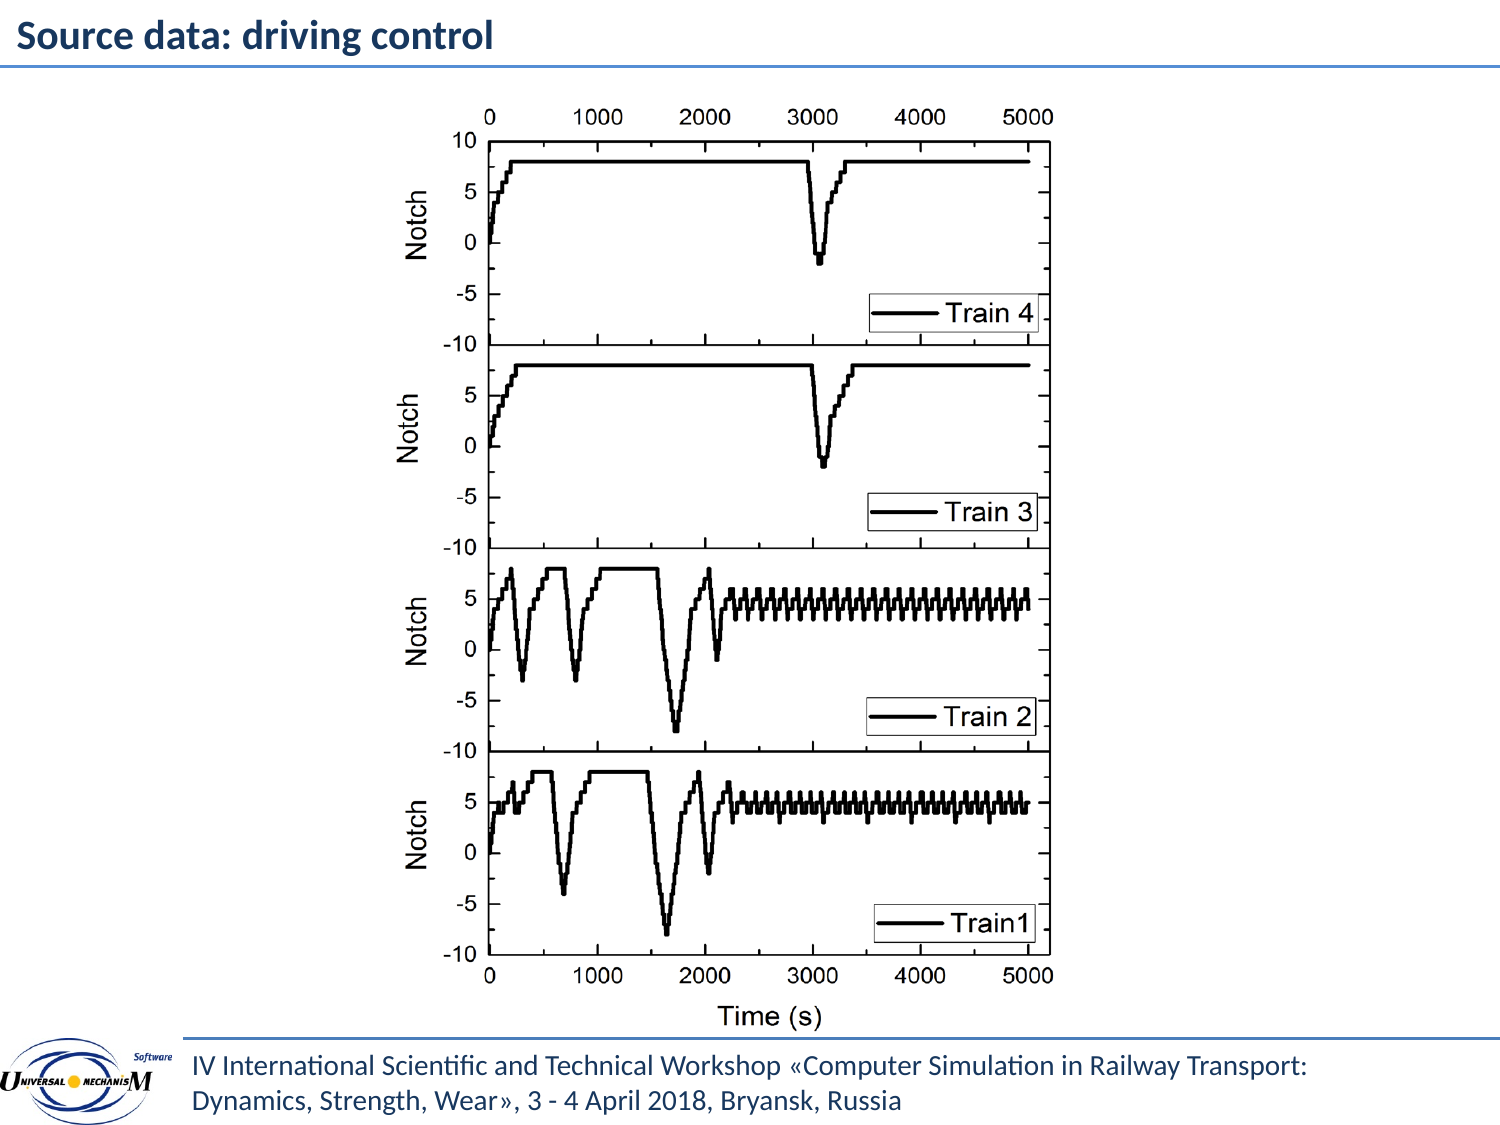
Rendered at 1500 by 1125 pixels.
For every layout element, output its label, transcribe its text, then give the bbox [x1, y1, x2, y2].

picture [0, 1038, 172, 1125]
title Source data: driving control [1, 0, 1500, 63]
picture [376, 88, 1124, 1036]
